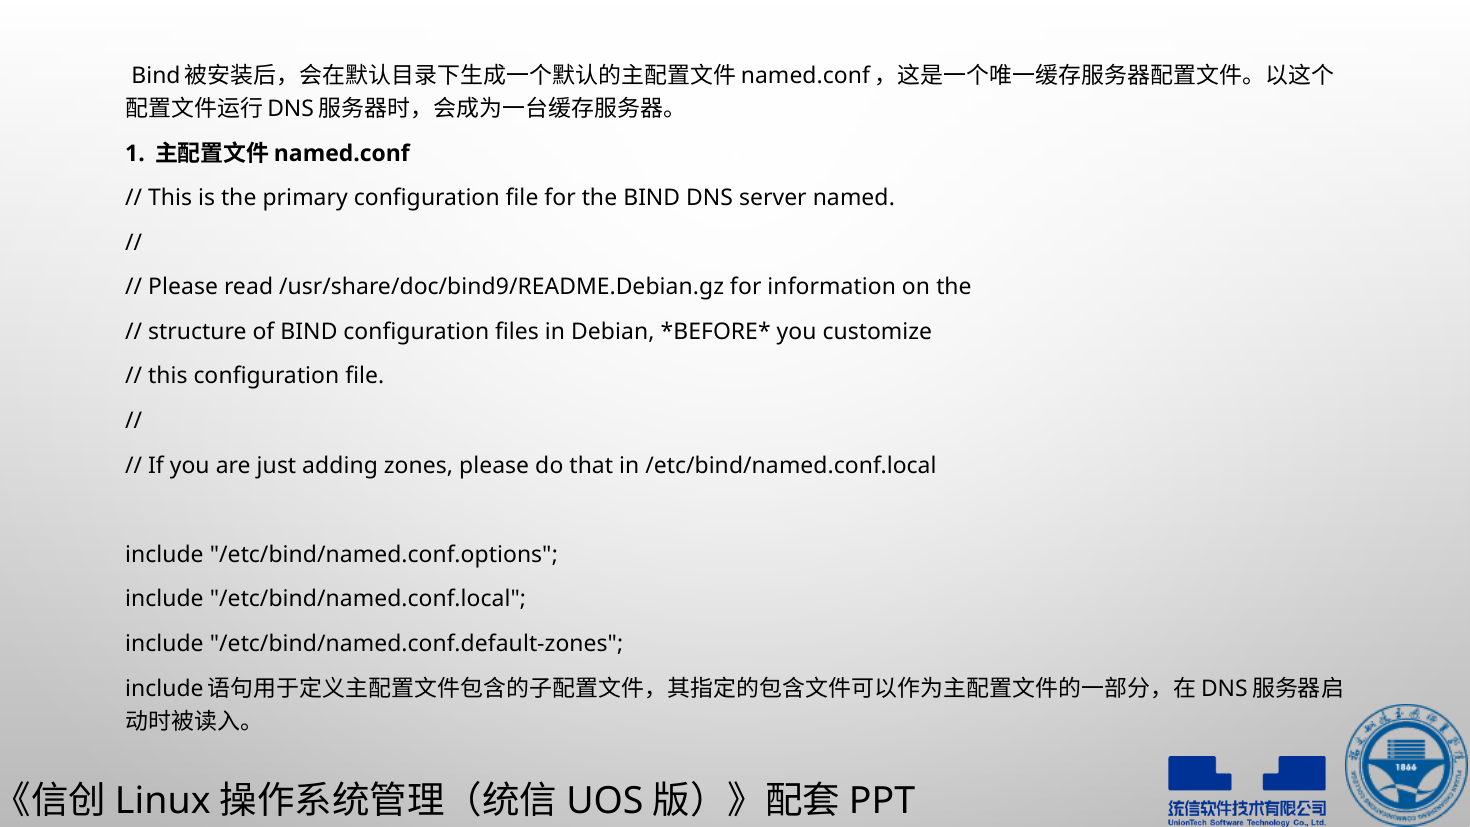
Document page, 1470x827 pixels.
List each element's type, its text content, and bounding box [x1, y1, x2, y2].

list Bind被安装后，会在默认目录下生成一个默认的主配置文件named.conf，这是一个唯一缓存服务器配置文件。以这个配置文件运行DNS服务器时，会成为一台缓存服务器。 1. 主配置文件named.conf // This is the primary configuration file for the BIND DNS server named. // // Please read /usr/share/doc/bind9/README.Debian.gz for information on the // structure of BIND configuration files in Debian, *BEFORE* you customize // this configuration file. // // If you are just adding zones, please do that in /etc/bind/named.conf.local include "/etc/bind/named.conf.options"; include "/etc/bind/named.conf.local"; include "/etc/bind/named.conf.default-zones"; include语句用于定义主配置文件包含的子配置文件，其指定的包含文件可以作为主配置文件的一部分，在DNS服务器启动时被读入。 [110, 47, 1360, 745]
picture [0, 0, 1470, 827]
